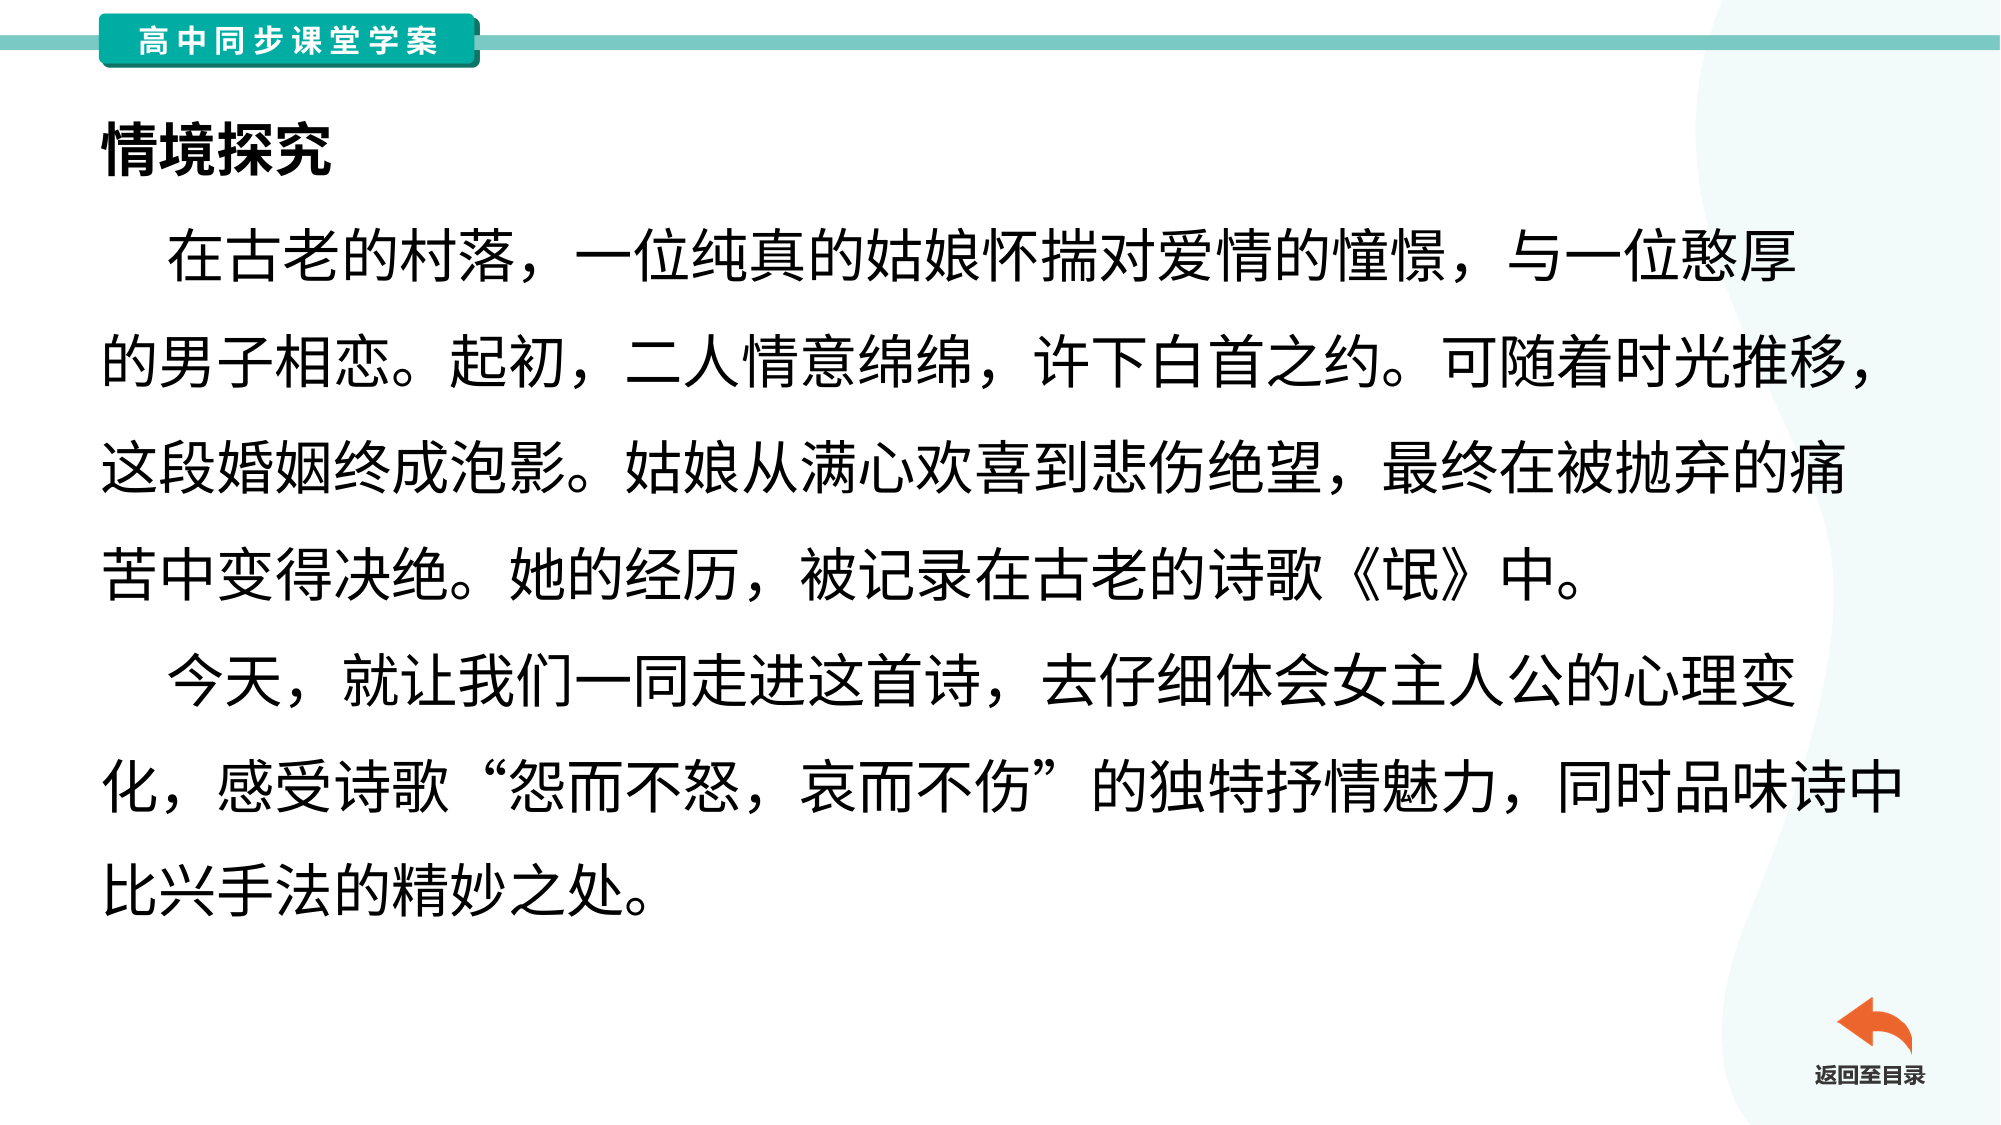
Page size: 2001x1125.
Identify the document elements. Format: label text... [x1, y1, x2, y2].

picture [0, 0, 2000, 1125]
text_box 情境探究 在古老的村落，一位纯真的姑娘怀揣对爱情的憧憬，与一位憨厚 的男子相恋。起初，二人情意绵绵，许下白首之约。可随着时光推移， 这段婚姻终成泡影。姑娘从满心欢喜到悲伤绝望，最终在被抛弃的痛 苦中变得决绝。她的经历，被记录在古老的诗歌《氓》中。 今天，就让我们一同走进这首诗，去仔细体会女主人公的心理变 化，感受诗歌“怨而不怒，哀而不伤”的独特抒情魅力，同时品味诗中 比兴手法的精妙之处。 [100, 76, 1899, 914]
